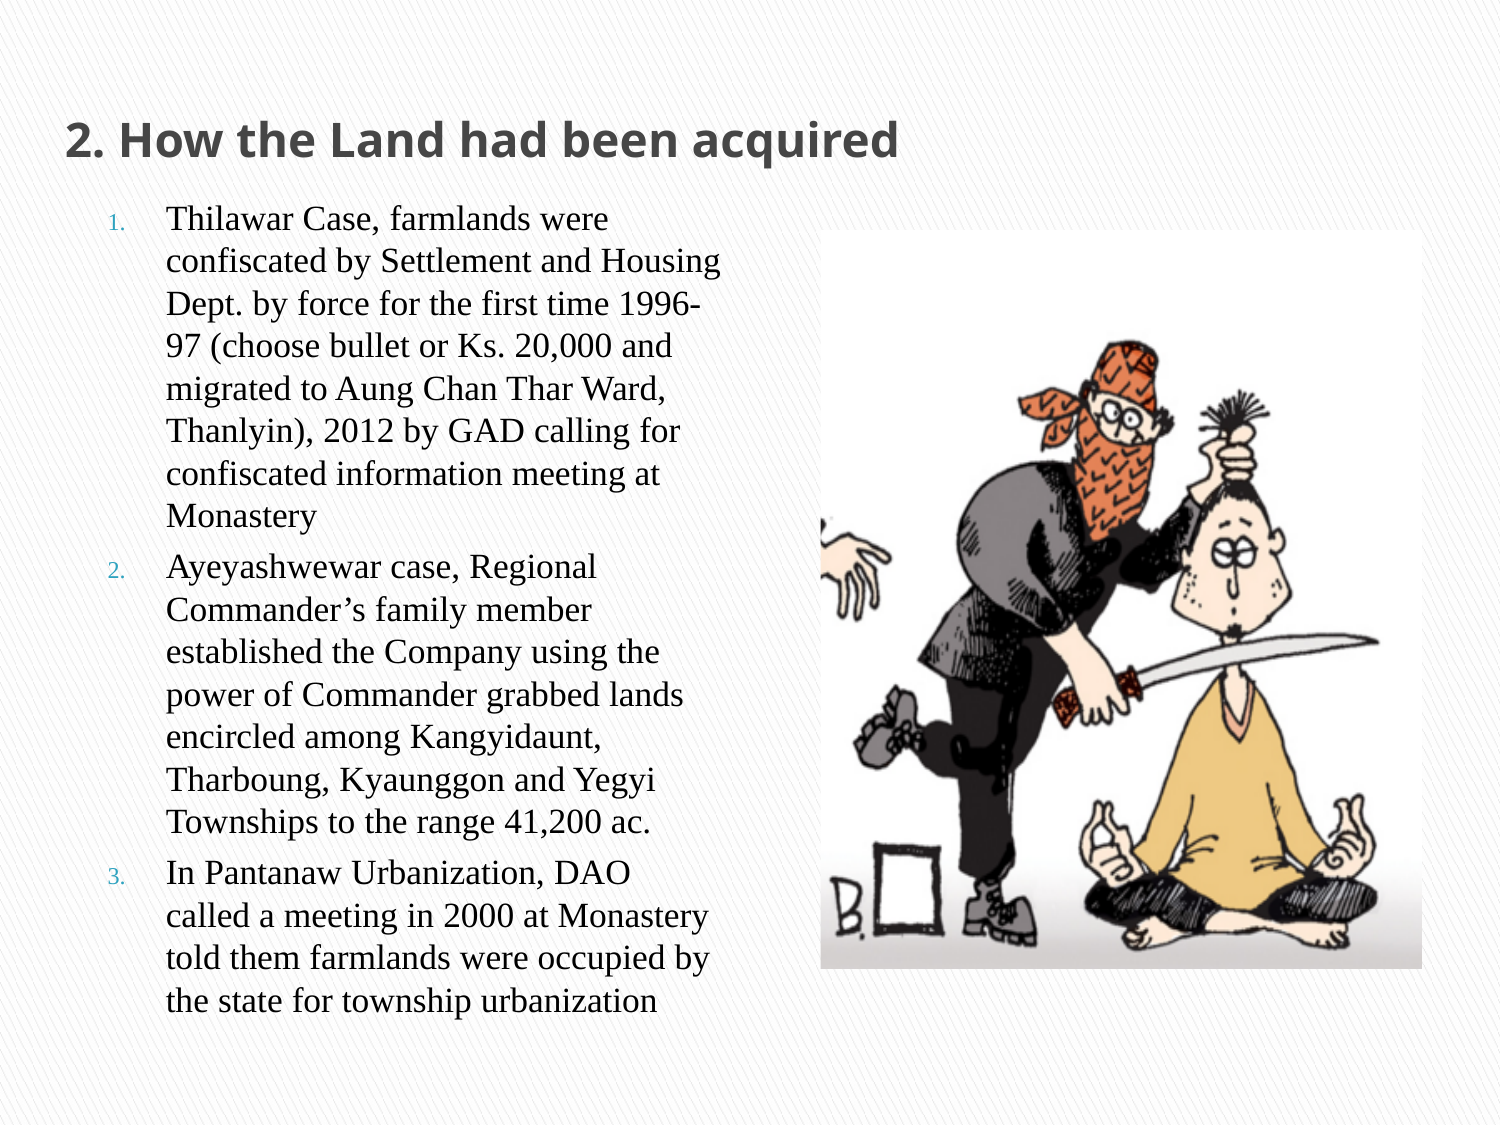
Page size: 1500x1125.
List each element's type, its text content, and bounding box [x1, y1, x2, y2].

title 2. How the Land had been acquired [50, 44, 1425, 233]
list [820, 230, 1423, 969]
list Thilawar Case, farmlands were confiscated by Settlement and Housing Dept. by force for the first time 1996-97 (choose bullet or Ks. 20,000 and migrated to Aung Chan Thar Ward, Thanlyin), 2012 by GAD calling for confiscated information meeting at Monastery Ayeyashwewar case, Regional Commander’s family member established the Company using the power of Commander grabbed lands encircled among Kangyidaunt, Tharboung, Kyaunggon and Yegyi Townships to the range 41,200 ac. In Pantanaw Urbanization, DAO called a meeting in 2000 at Monastery told them farmlands were occupied by the state for township urbanization [75, 187, 738, 1088]
